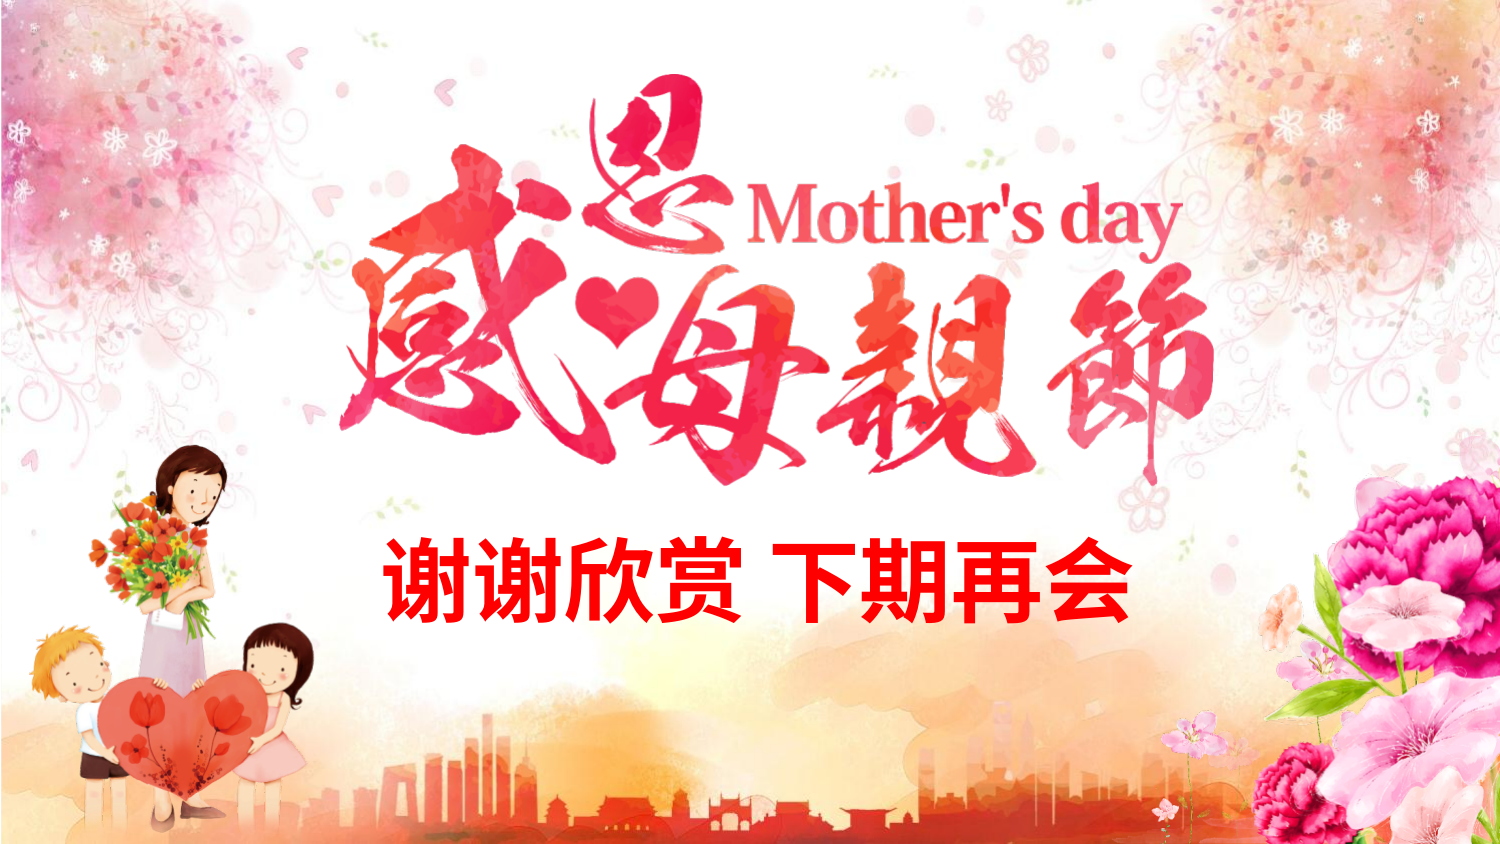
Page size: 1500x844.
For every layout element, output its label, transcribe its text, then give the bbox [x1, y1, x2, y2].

text_box 谢谢欣赏 下期再会 [365, 540, 995, 641]
picture [1, 0, 1500, 844]
